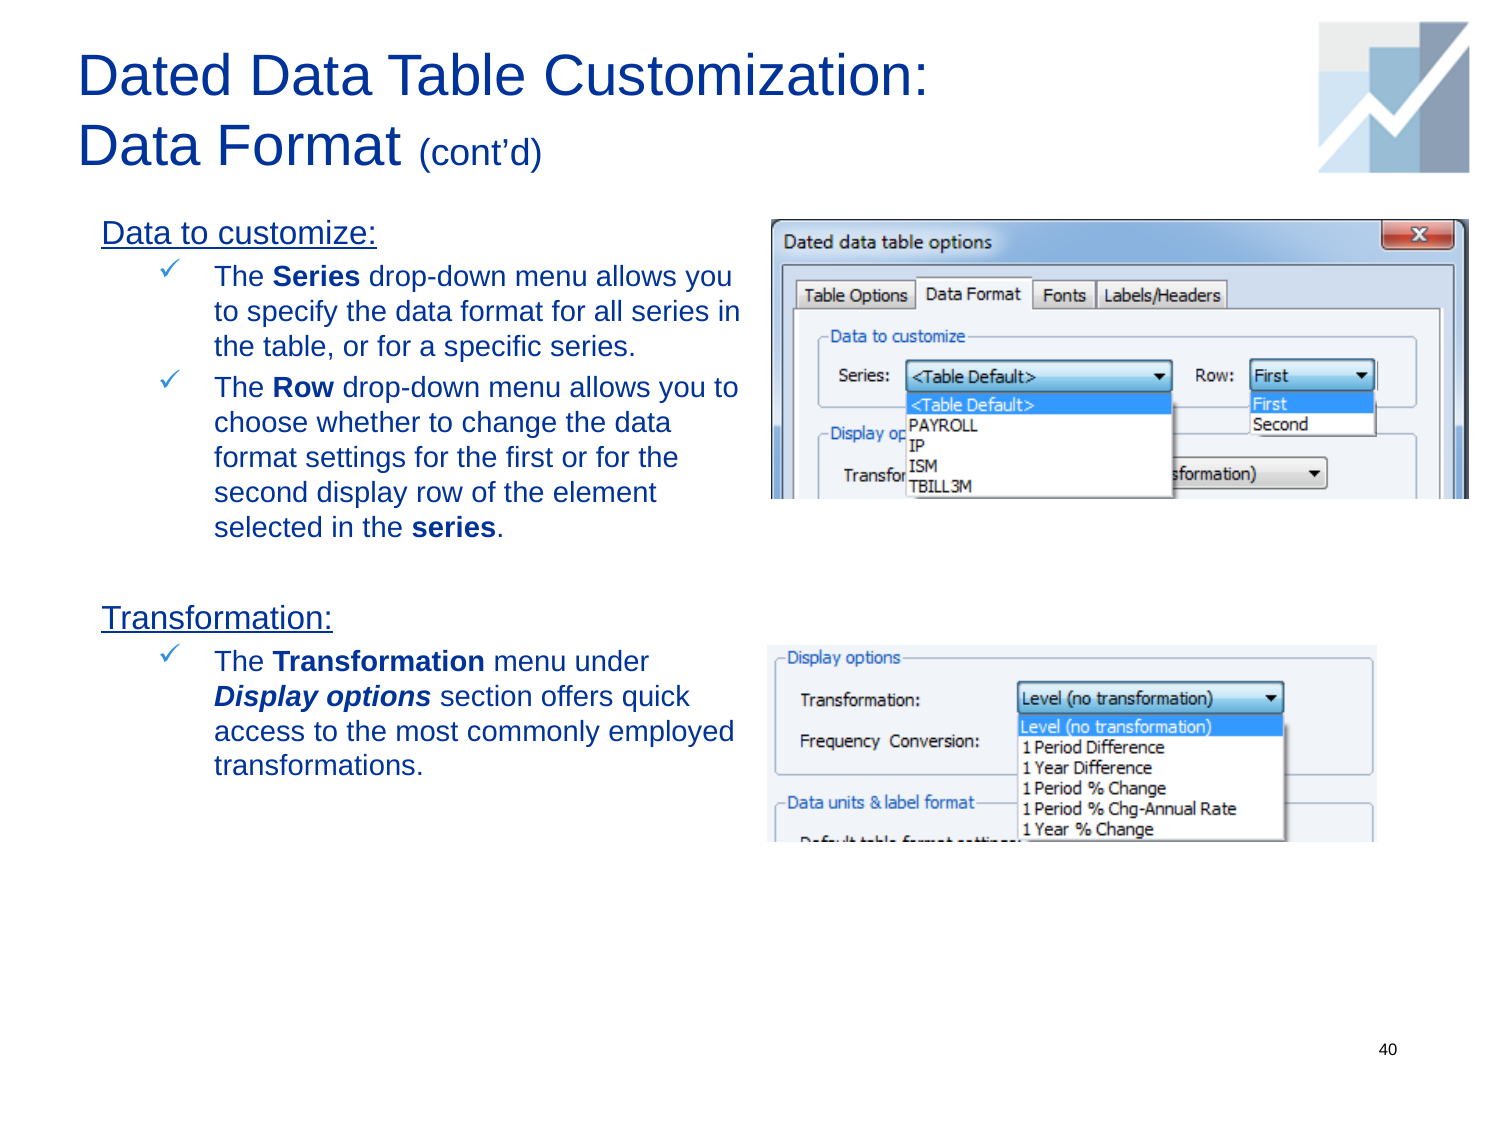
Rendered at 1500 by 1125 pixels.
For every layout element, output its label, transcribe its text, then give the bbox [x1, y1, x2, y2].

title Dated Data Table Customization: Data Format (cont’d) [62, 0, 1297, 185]
picture [1300, 11, 1479, 181]
text_box Data to customize: The Series drop-down menu allows you to specify the data format for all series in the table, or for a specific series. The Row drop-down menu allows you to choose whether to change the data format settings for the first or for the second display row of the element selected in the series. Transformation: The Transformation menu under Display options section offers quick access to the most commonly employed transformations. [20, 204, 772, 1061]
picture [771, 218, 1469, 499]
slide_number 40 [1262, 1015, 1413, 1067]
picture [766, 645, 1377, 842]
